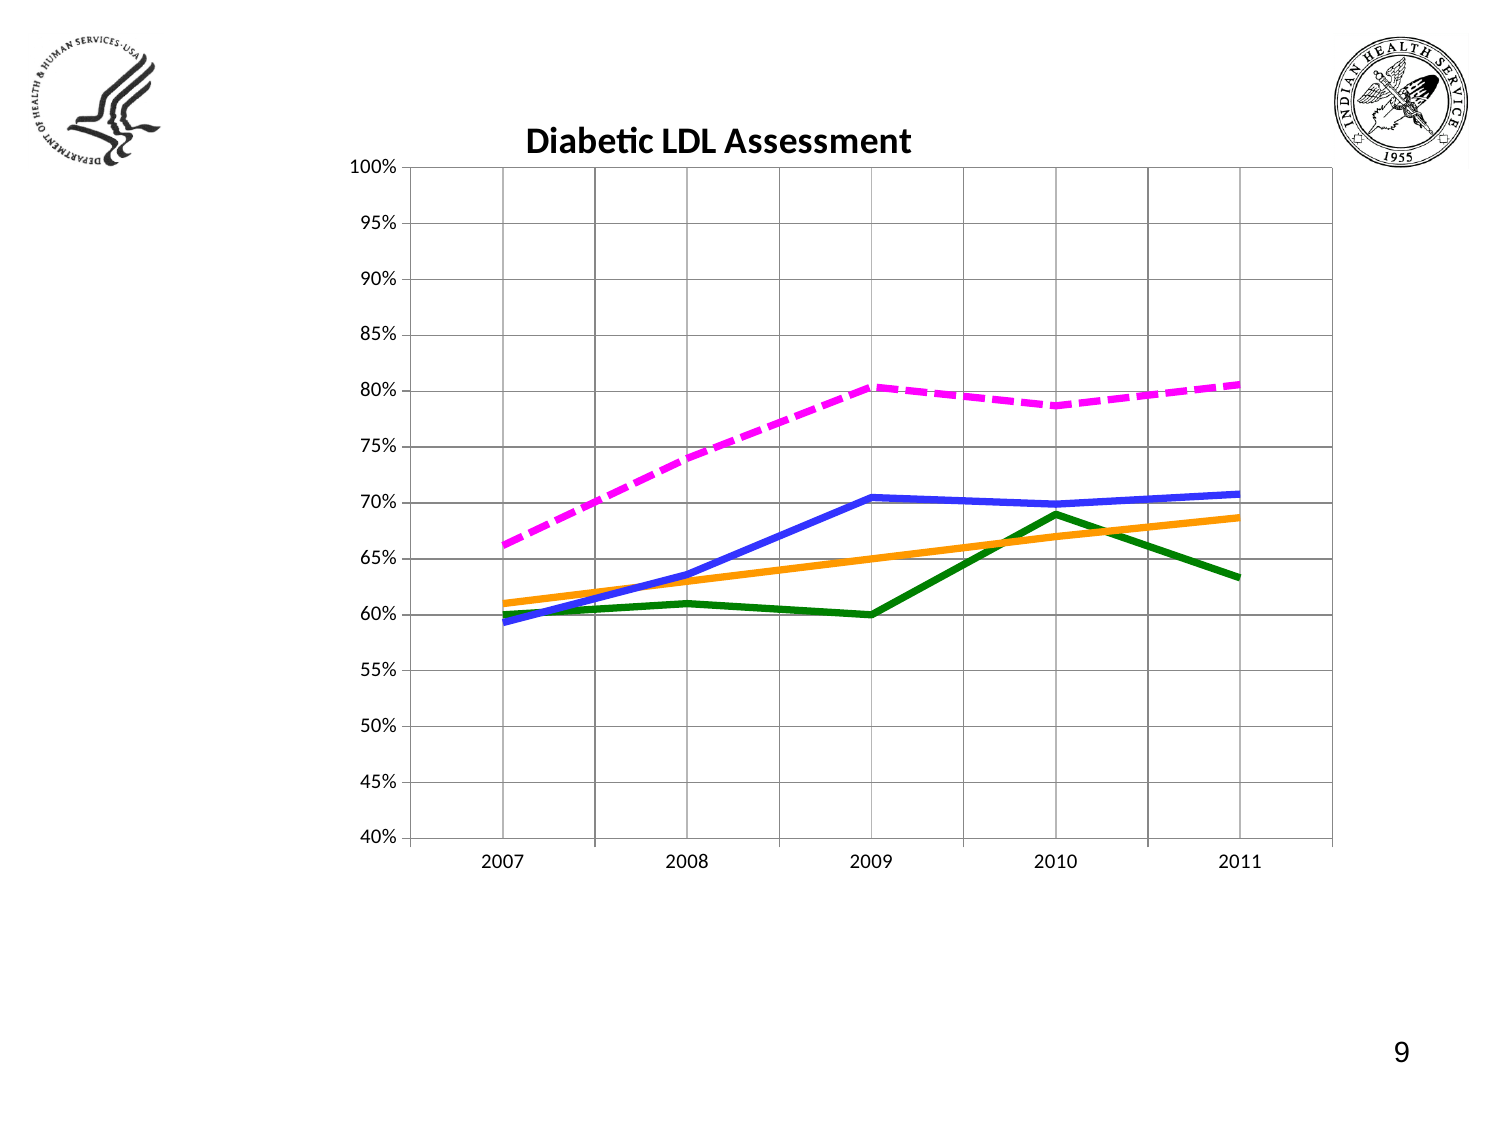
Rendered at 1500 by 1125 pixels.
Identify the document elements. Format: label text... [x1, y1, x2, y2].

chart [74, 87, 1363, 1026]
picture [1333, 33, 1469, 169]
picture [28, 33, 164, 169]
slide_number 9 [1074, 1025, 1425, 1104]
